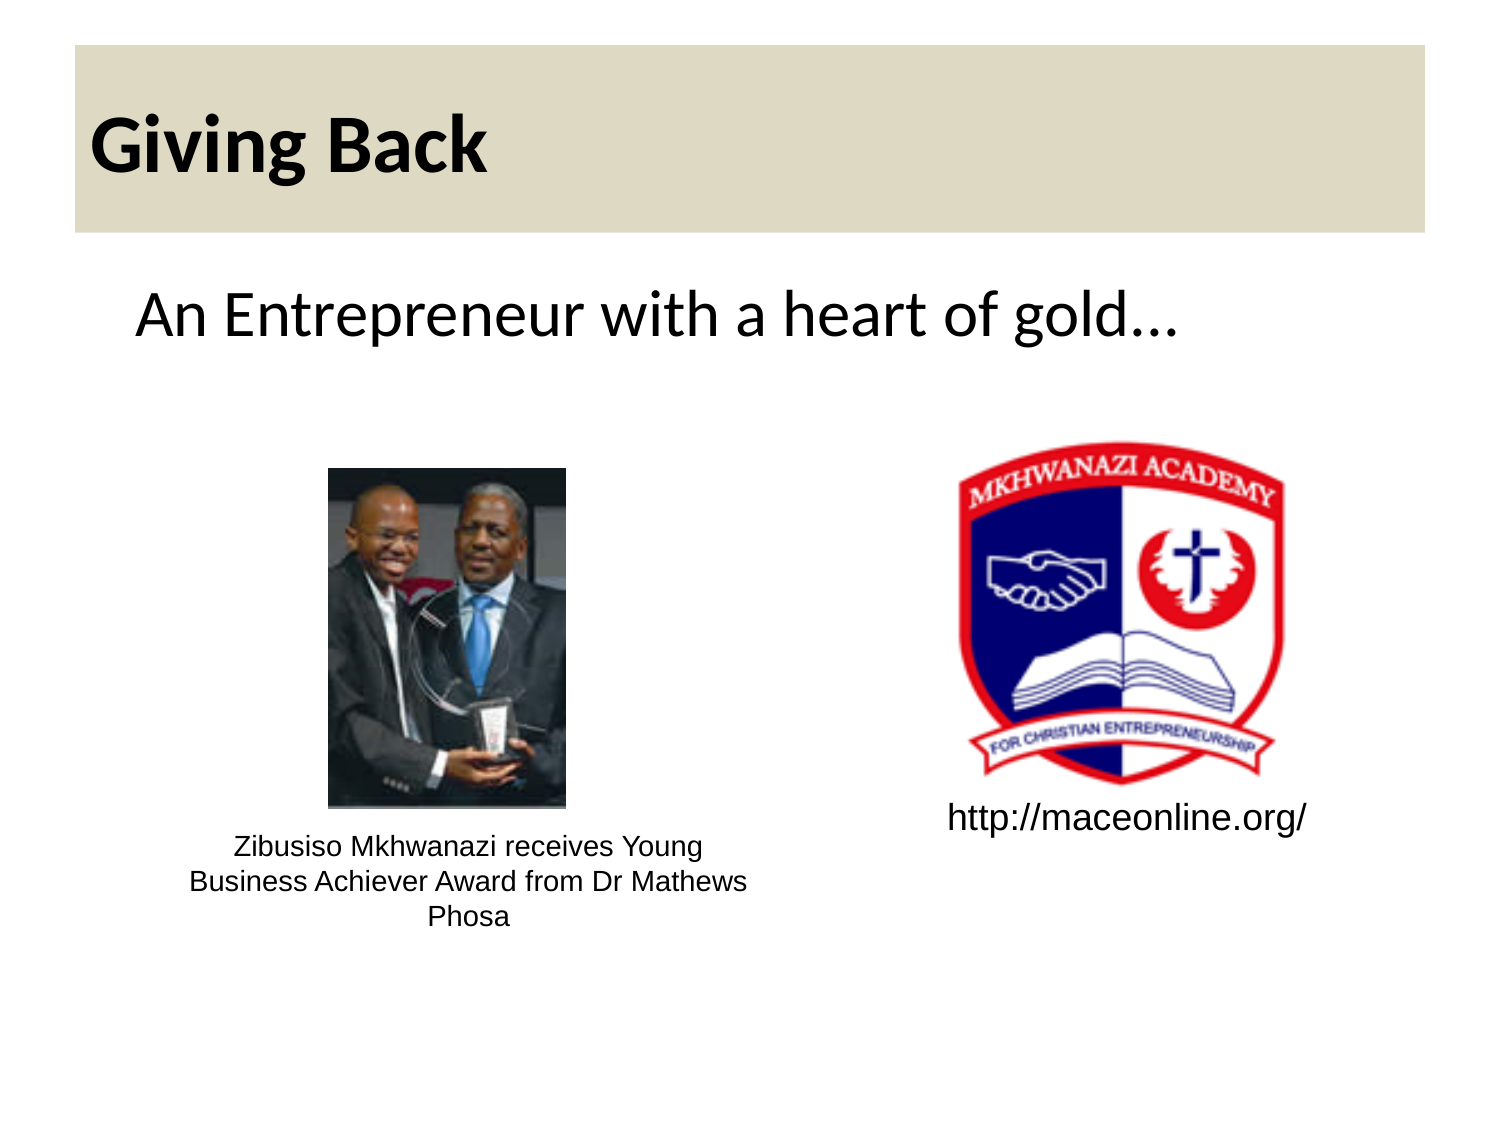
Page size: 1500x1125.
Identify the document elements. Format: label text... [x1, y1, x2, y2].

title Giving Back [74, 44, 1426, 233]
text_box Zibusiso Mkhwanazi receives Young Business Achiever Award from Dr Mathews Phosa [128, 820, 809, 940]
list An Entrepreneur with a heart of gold... [74, 262, 1426, 1006]
picture [897, 360, 1337, 903]
picture [327, 468, 567, 809]
